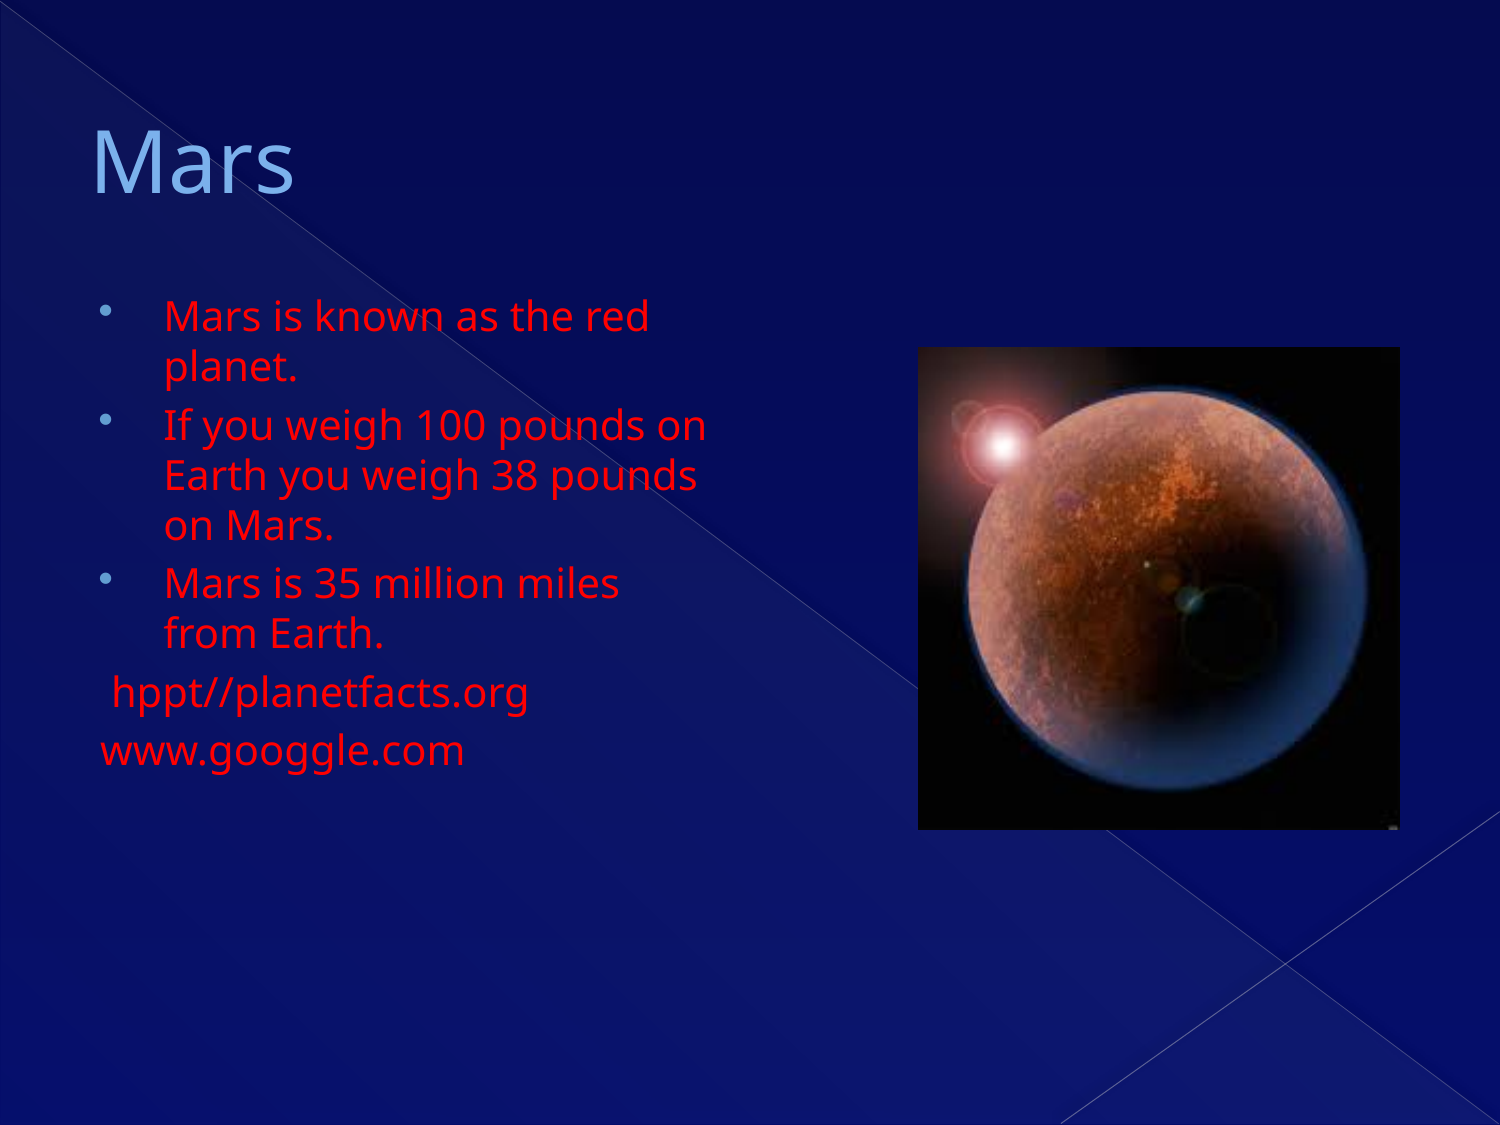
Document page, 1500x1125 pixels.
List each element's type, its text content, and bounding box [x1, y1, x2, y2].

title Mars [75, 43, 1425, 274]
list Mars is known as the red planet. If you weigh 100 pounds on Earth you weigh 38 pounds on Mars. Mars is 35 million miles from Earth. hppt//planetfacts.org www.googgle.com [75, 282, 738, 1025]
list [917, 347, 1401, 830]
